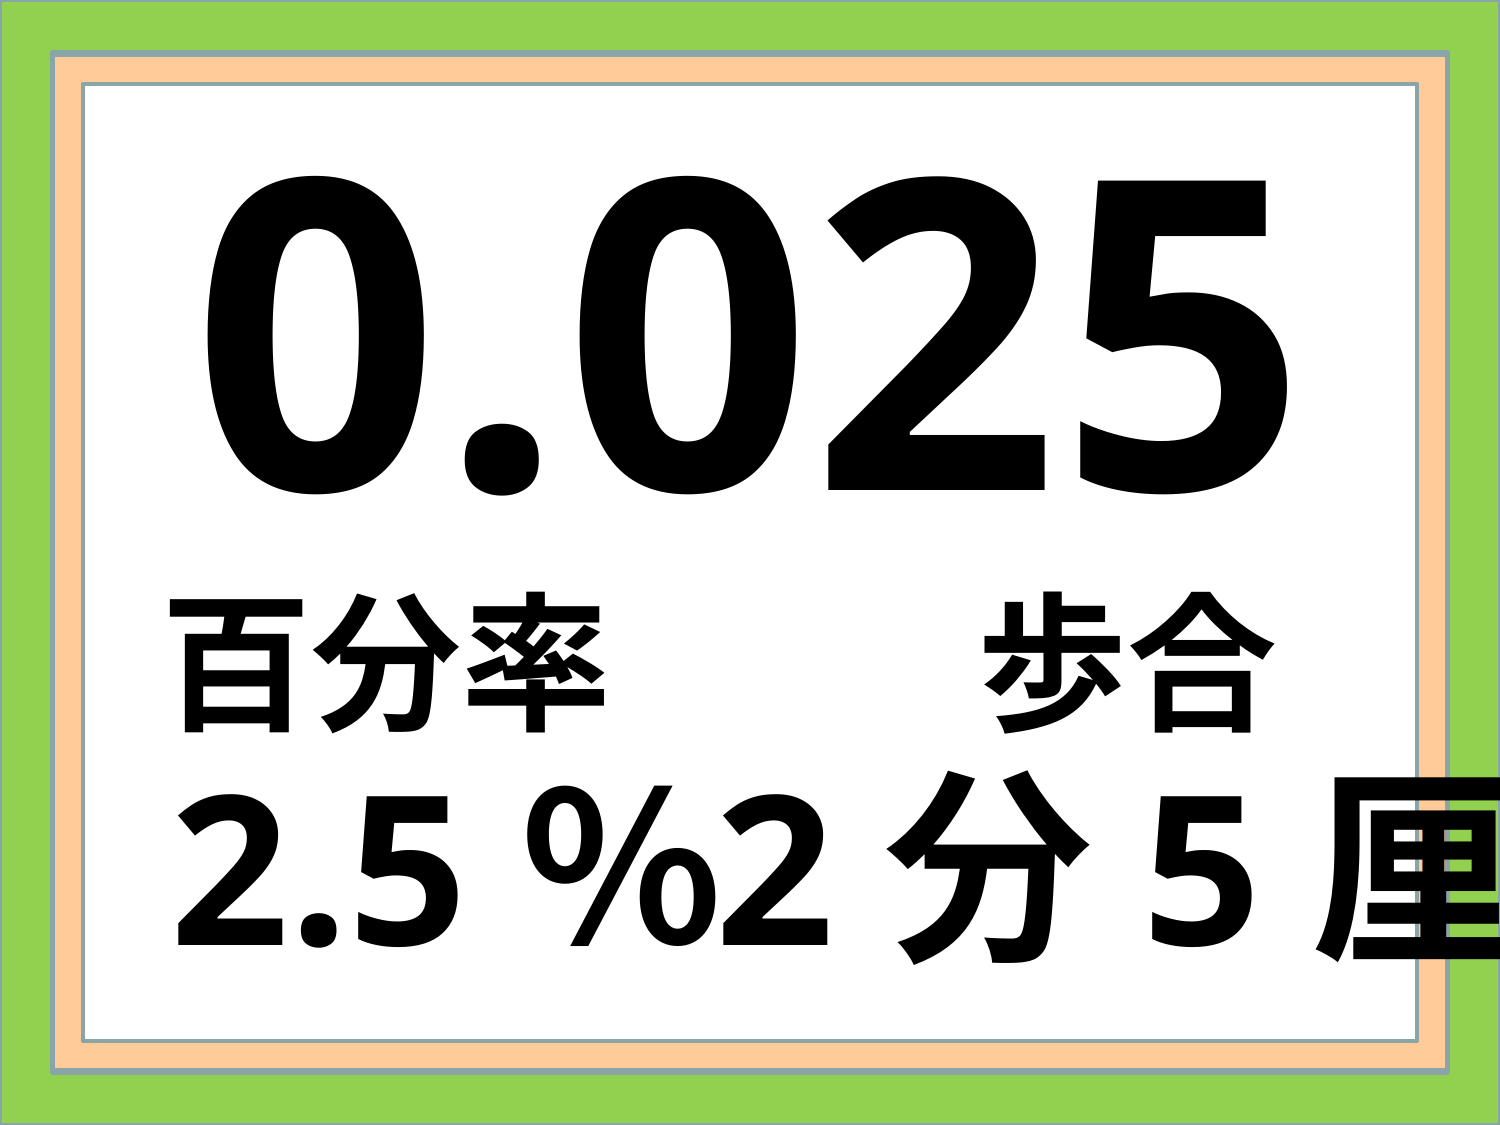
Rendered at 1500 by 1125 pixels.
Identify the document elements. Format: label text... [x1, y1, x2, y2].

text_box 歩合 [962, 573, 1500, 757]
text_box 2分5厘 [816, 716, 1420, 994]
text_box 2.5％ [146, 716, 750, 994]
text_box 百分率 [146, 573, 667, 757]
text_box 0.025 [177, 89, 1323, 546]
